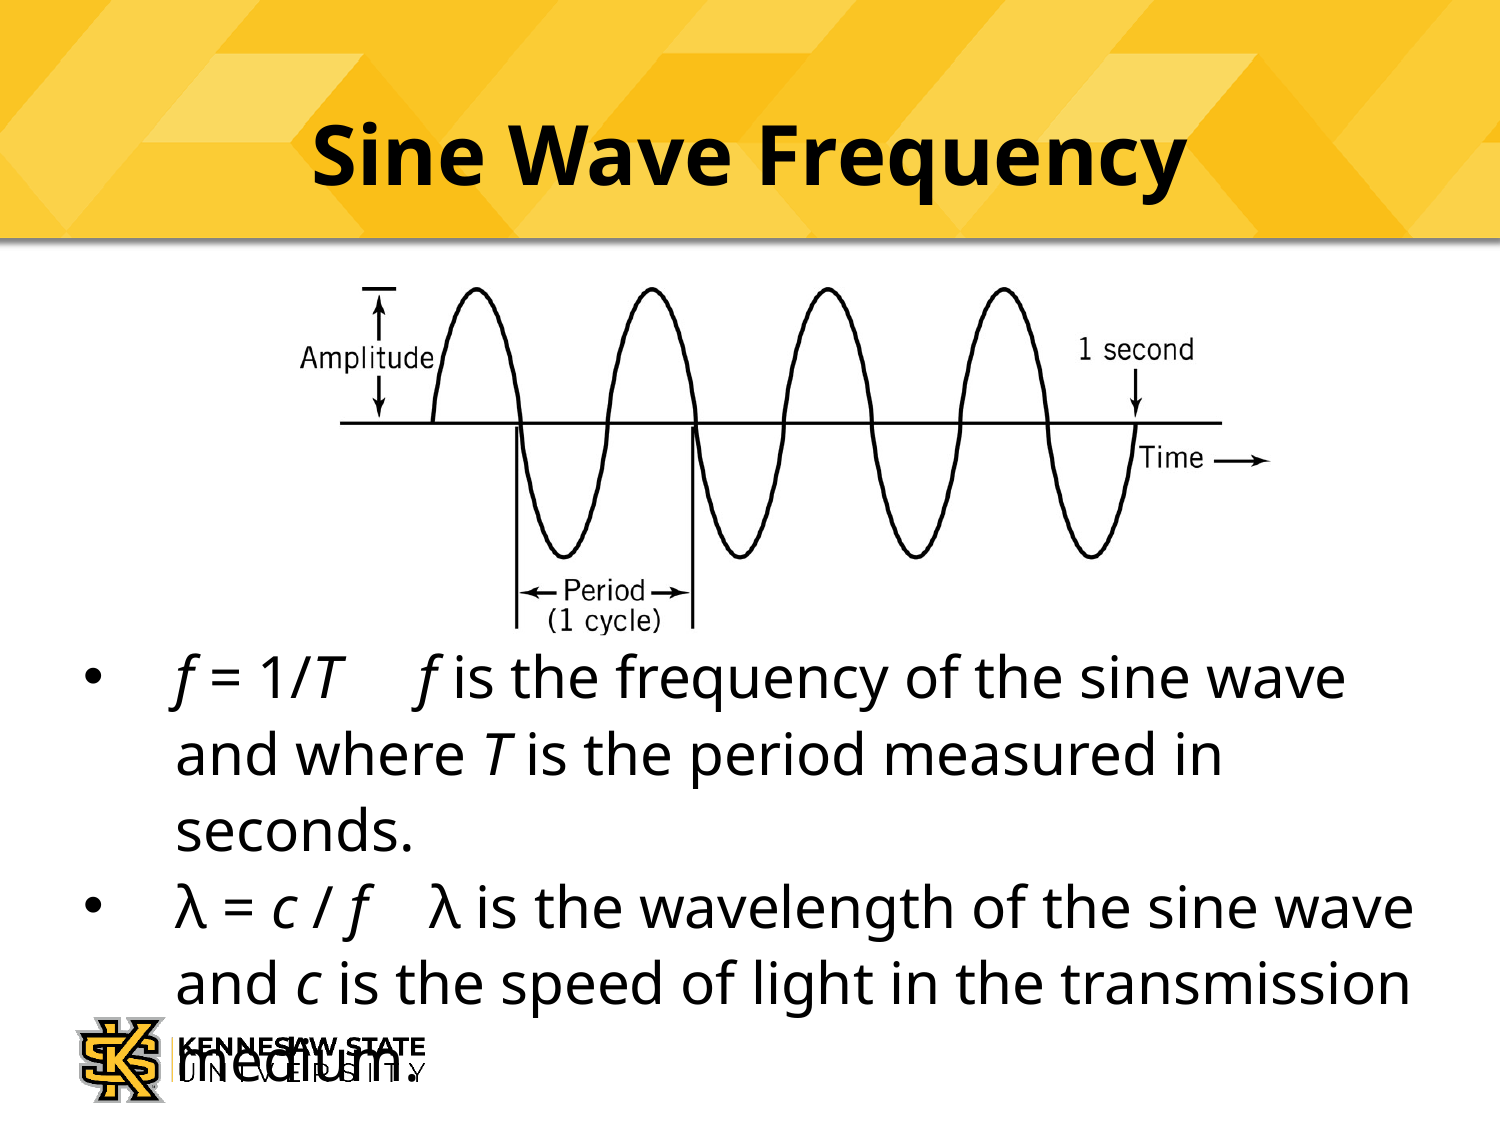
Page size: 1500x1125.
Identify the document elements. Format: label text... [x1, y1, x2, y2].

text_box f = 1/T f is the frequency of the sine wave and where T is the period measured in seconds. λ = c / f λ is the wavelength of the sine wave and c is the speed of light in the transmission medium. [68, 626, 1464, 1125]
title Sine Wave Frequency [112, 99, 1388, 206]
picture [0, 0, 1500, 251]
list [299, 287, 1271, 636]
